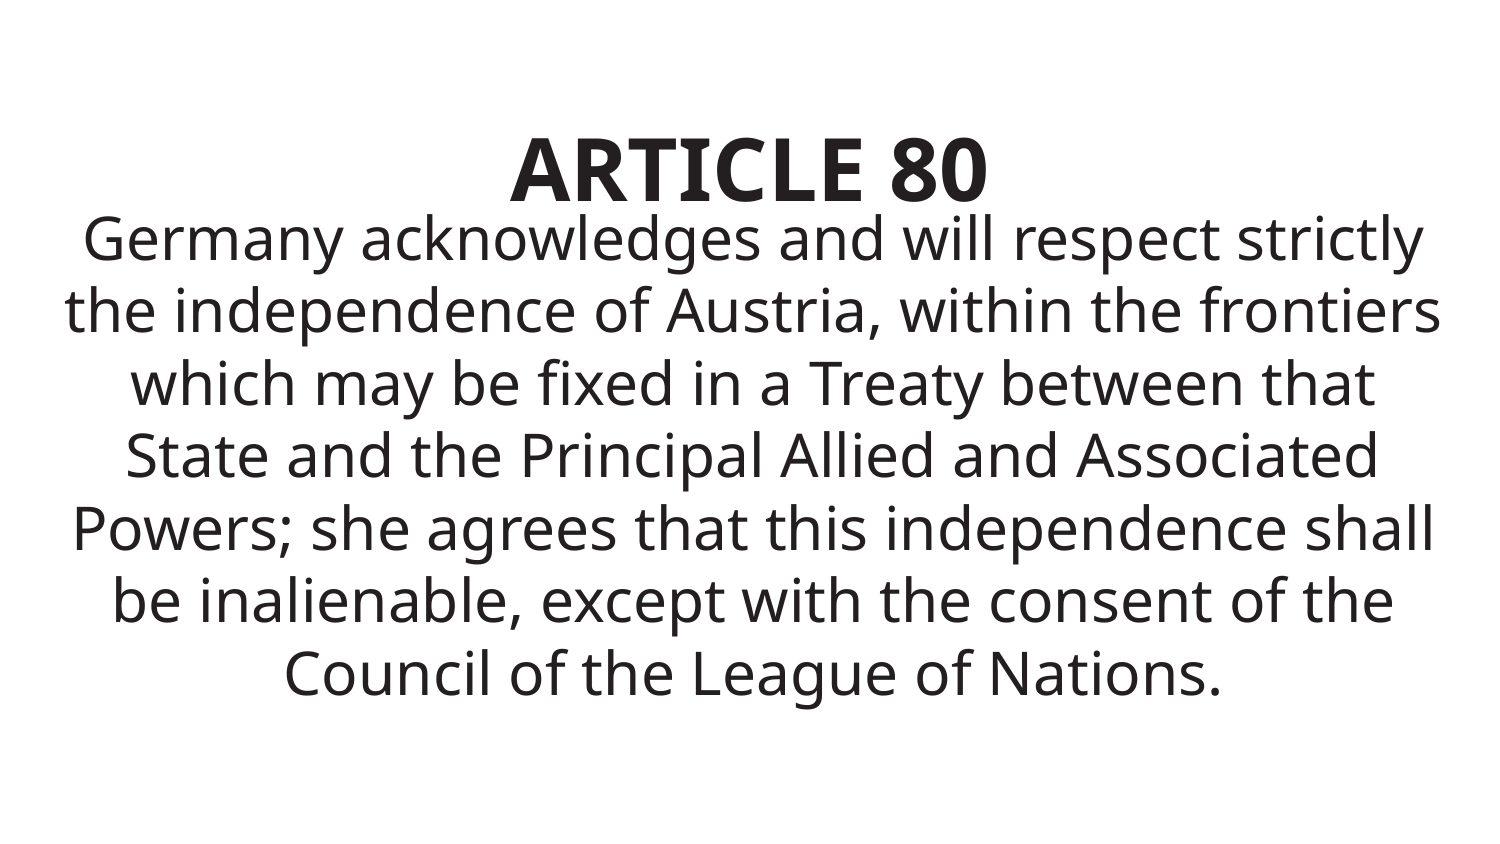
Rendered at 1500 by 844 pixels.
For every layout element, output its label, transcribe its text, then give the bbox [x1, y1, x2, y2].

text_box ARTICLE 80 [209, 71, 1291, 200]
text_box Germany acknowledges and will respect strictly the independence of Austria, within the frontiers which may be fixed in a Treaty between that State and the Principal Allied and Associated Powers; she agrees that this independence shall be inalienable, except with the consent of the Council of the League of Nations. [50, 200, 1458, 732]
